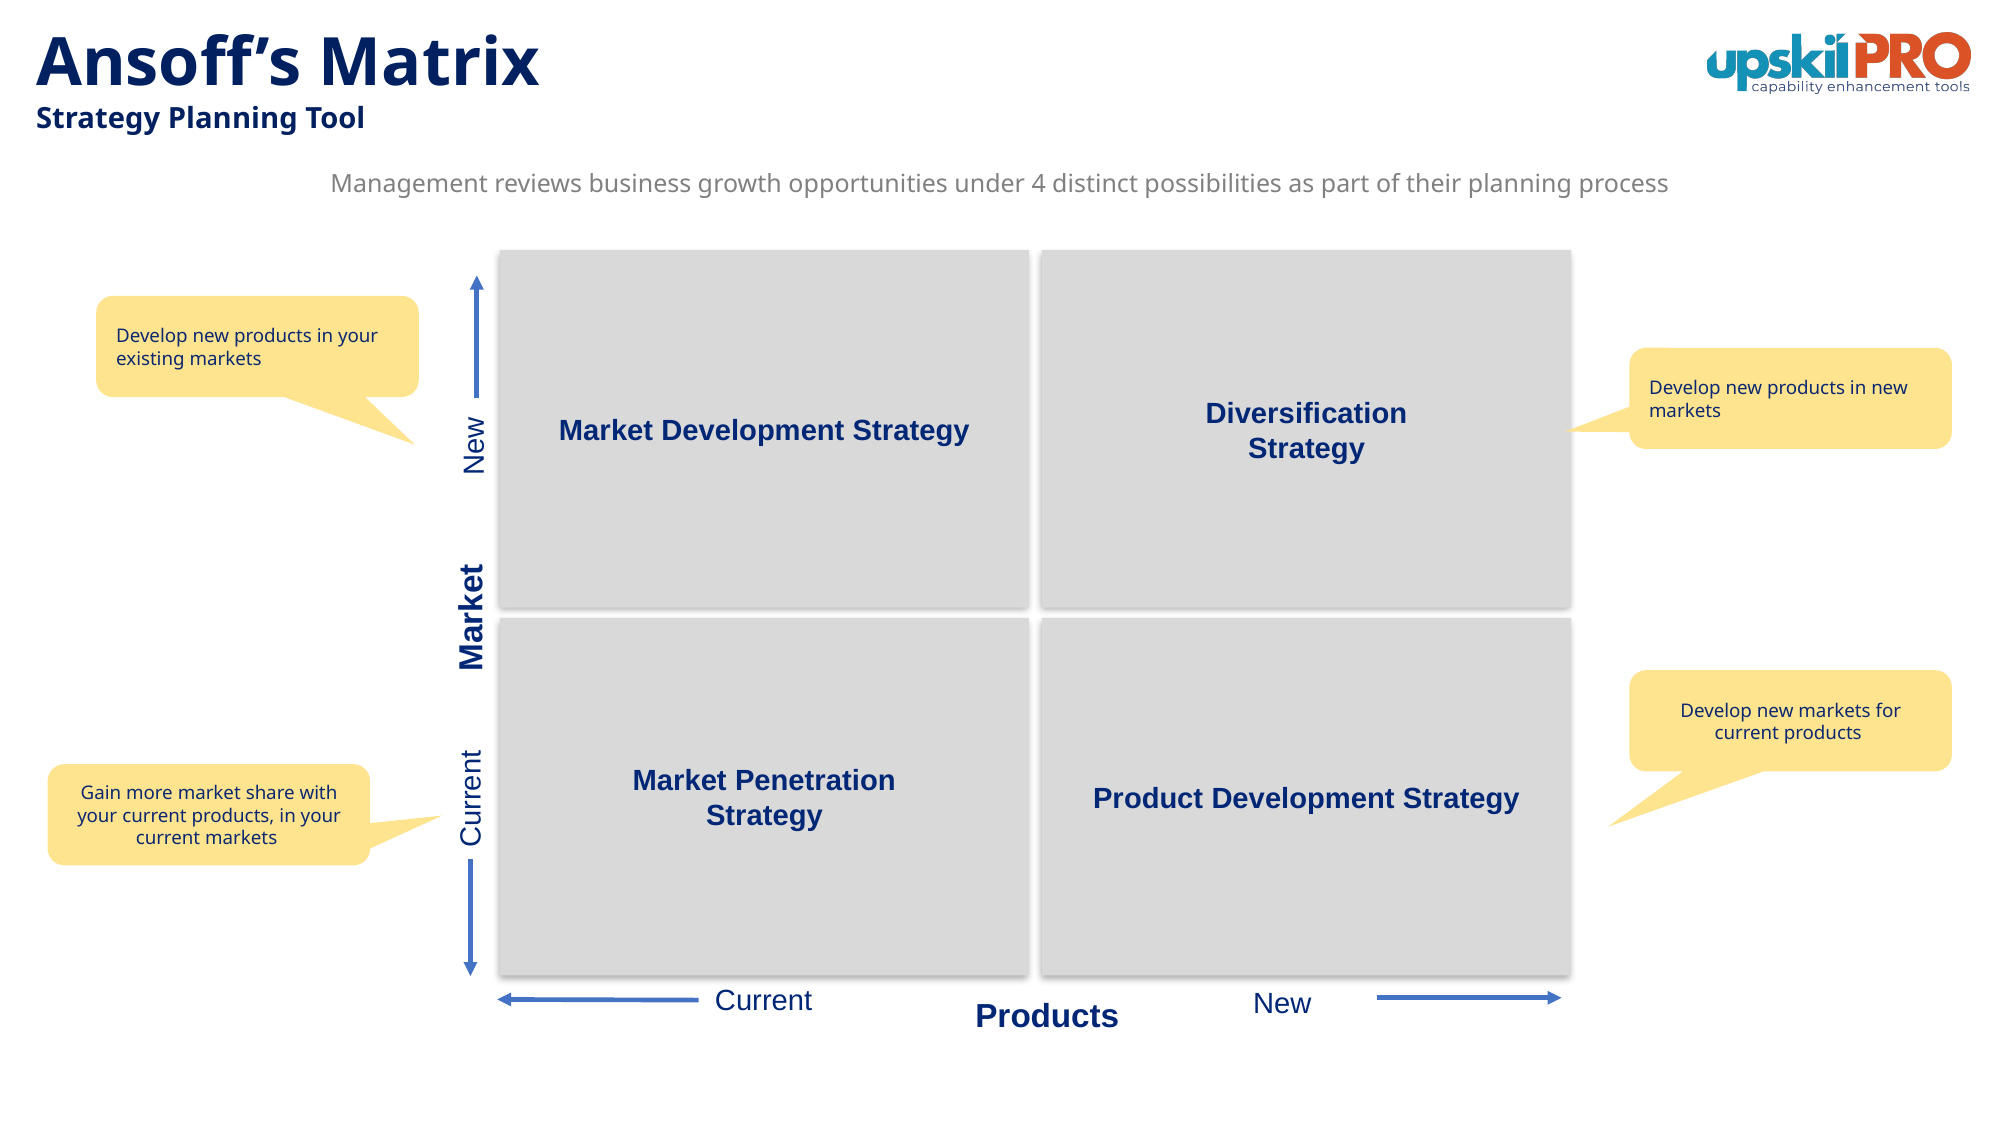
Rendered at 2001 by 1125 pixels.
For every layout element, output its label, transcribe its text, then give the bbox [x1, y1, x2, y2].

picture [1707, 32, 1971, 94]
text_box New [1213, 974, 1327, 1030]
text_box Diversification Strategy [1041, 250, 1572, 608]
text_box Develop new products in new markets [1564, 347, 1952, 449]
text_box Market Development Strategy [499, 250, 1029, 608]
text_box Current [441, 735, 497, 849]
text_box New [444, 390, 500, 503]
text_box Management reviews business growth opportunities under 4 distinct possibilities as part of their planning process [41, 160, 1967, 205]
text_box Market [441, 561, 497, 675]
text_box Develop new markets for current products [1608, 670, 1952, 827]
text_box Market Penetration Strategy [499, 617, 1029, 976]
text_box Current [700, 970, 814, 1027]
text_box Develop new products in your existing markets [96, 295, 419, 445]
text_box Product Development Strategy [1041, 617, 1572, 976]
text_box Ansoff’s Matrix Strategy Planning Tool [21, 11, 1403, 116]
text_box Products [990, 986, 1104, 1042]
text_box Gain more market share with your current products, in your current markets [47, 764, 443, 866]
